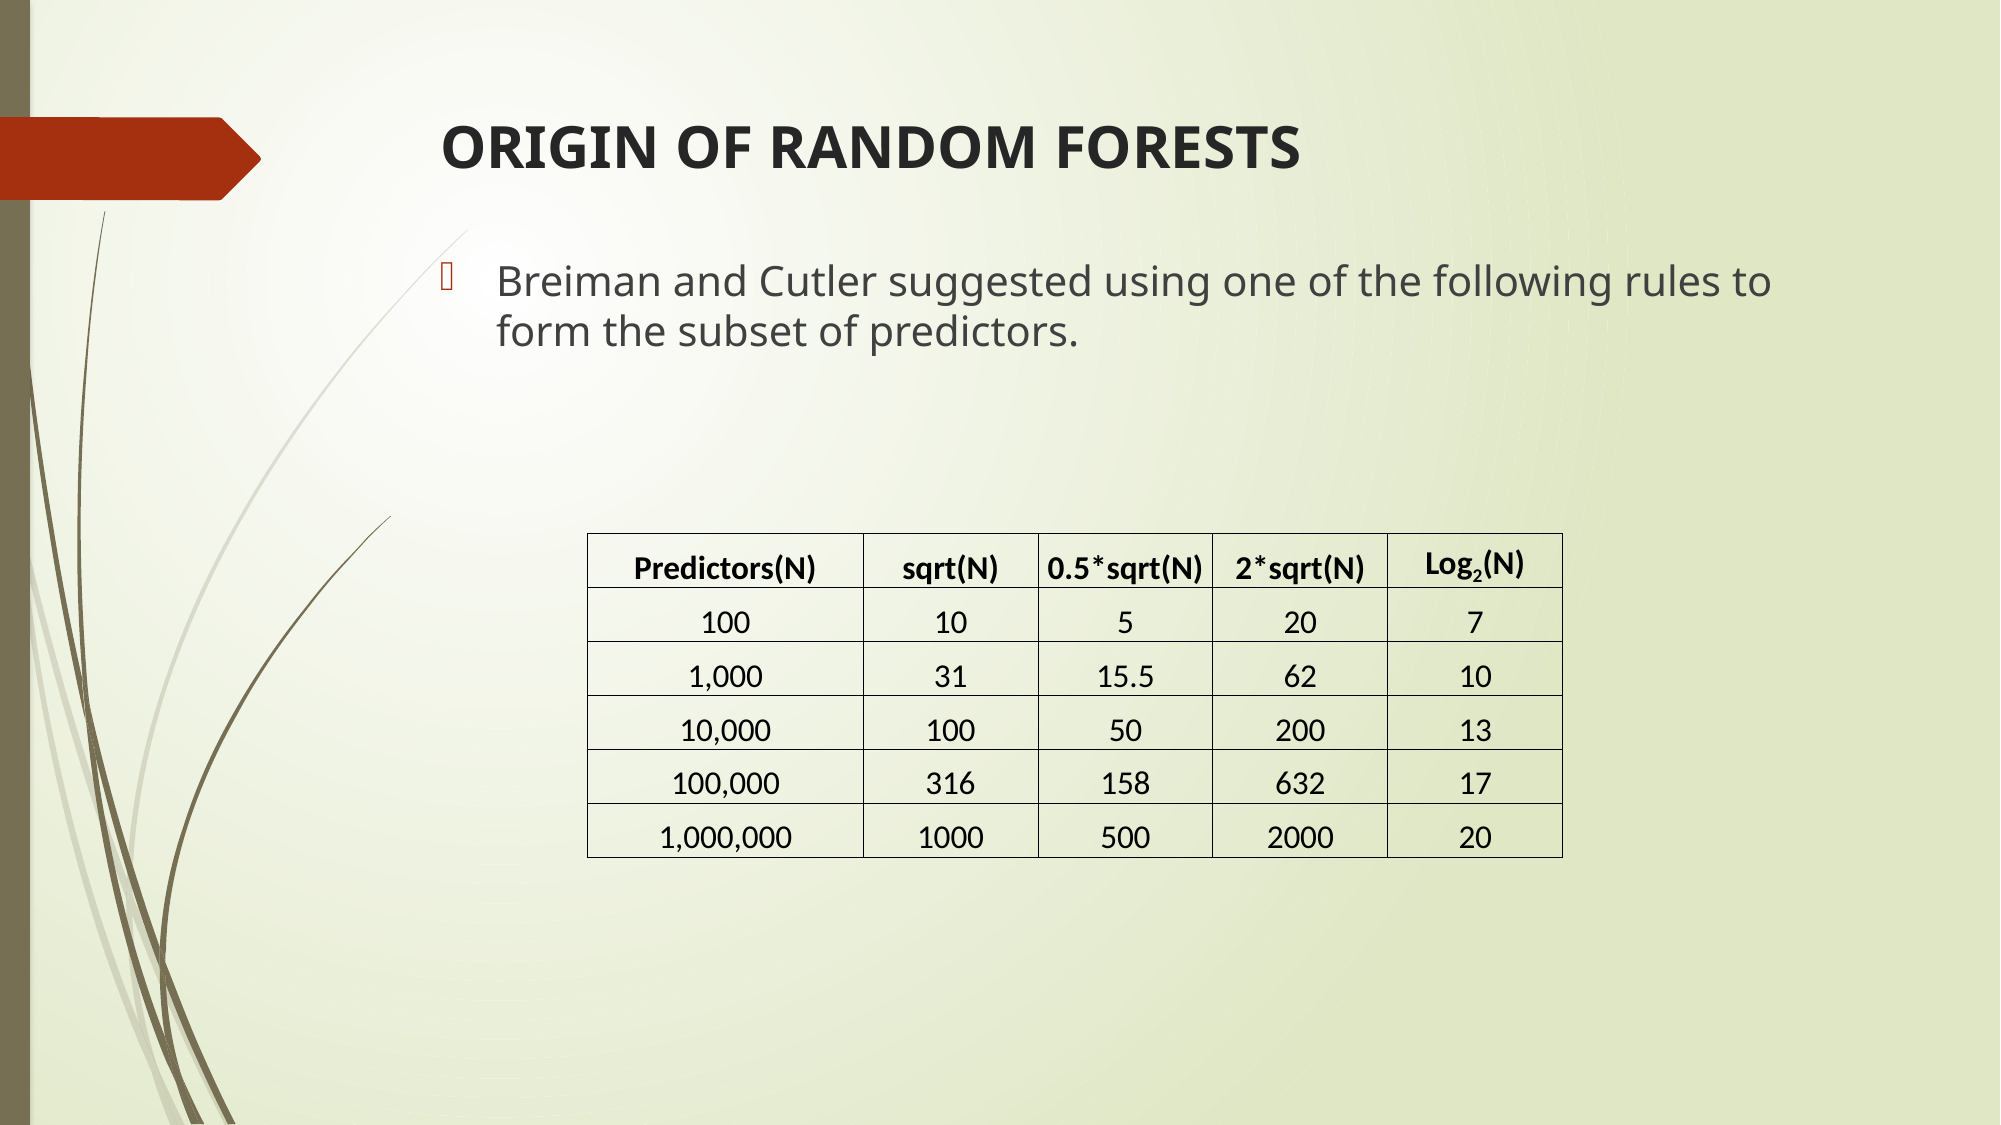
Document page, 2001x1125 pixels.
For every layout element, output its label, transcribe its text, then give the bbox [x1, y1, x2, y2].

table_cell 500 [1039, 804, 1212, 857]
table_cell 100 [588, 588, 863, 641]
table_cell 13 [1388, 696, 1562, 749]
table_cell 316 [864, 750, 1038, 803]
table_header 0.5*sqrt(N) [1039, 534, 1212, 587]
table_cell 62 [1213, 642, 1387, 695]
table_cell 10,000 [588, 696, 863, 749]
table_cell 632 [1213, 750, 1387, 803]
table_cell 100 [864, 696, 1038, 749]
table_cell 1000 [864, 804, 1038, 857]
table_header 2*sqrt(N) [1213, 534, 1387, 587]
table_cell 200 [1213, 696, 1387, 749]
table_cell 20 [1213, 588, 1387, 641]
list Breiman and Cutler suggested using one of the following rules to form the subset of predictors. [424, 247, 1888, 970]
table_cell 20 [1388, 804, 1562, 857]
table_cell 158 [1039, 750, 1212, 803]
table_header Predictors(N) [588, 534, 863, 587]
table_cell 1,000 [588, 642, 863, 695]
table_cell 10 [864, 588, 1038, 641]
title ORIGIN OF RANDOM FORESTS [425, 102, 1888, 201]
table_cell 5 [1039, 588, 1212, 641]
table_header Log2(N) [1388, 534, 1562, 587]
table_cell 17 [1388, 750, 1562, 803]
table_cell 31 [864, 642, 1038, 695]
table_cell 10 [1388, 642, 1562, 695]
table_header sqrt(N) [864, 534, 1038, 587]
table_cell 100,000 [588, 750, 863, 803]
table_cell 7 [1388, 588, 1562, 641]
table_cell 50 [1039, 696, 1212, 749]
table_cell 1,000,000 [588, 804, 863, 857]
table_cell 2000 [1213, 804, 1387, 857]
table_cell 15.5 [1039, 642, 1212, 695]
